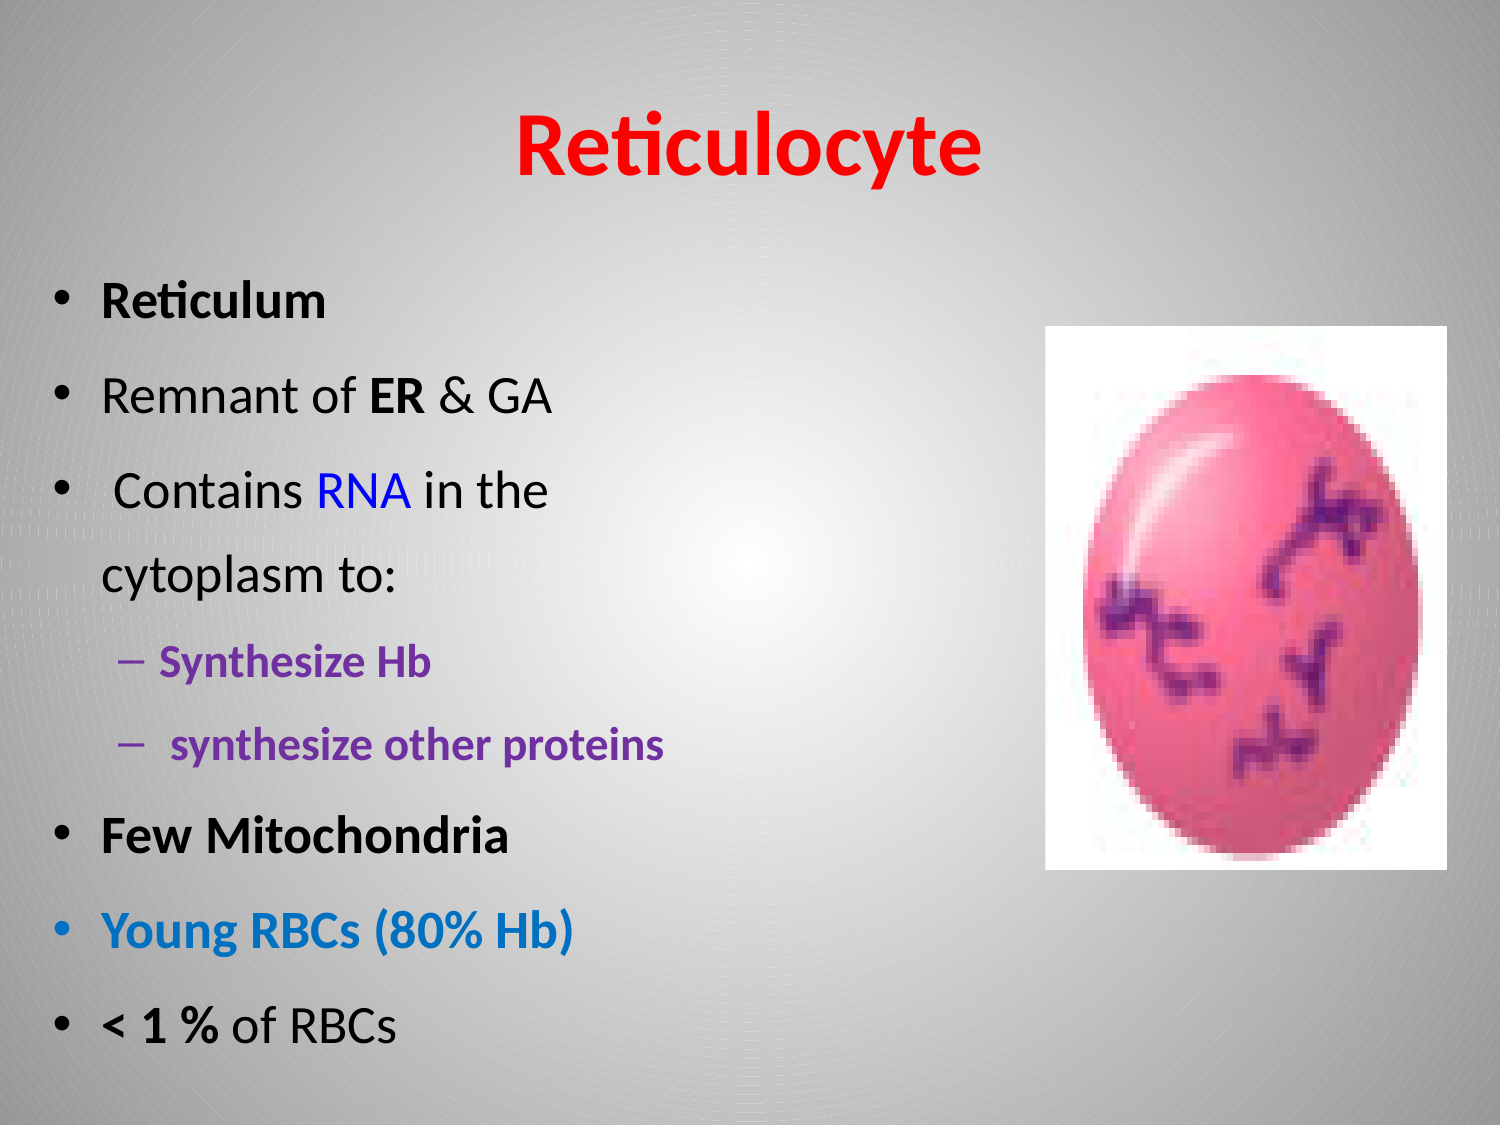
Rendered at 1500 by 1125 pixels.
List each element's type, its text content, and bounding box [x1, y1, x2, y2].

title Reticulocyte [75, 45, 1425, 233]
picture [1045, 326, 1448, 870]
list Reticulum Remnant of ER & GA Contains RNA in the cytoplasm to: Synthesize Hb synthesize other proteins Few Mitochondria Young RBCs (80% Hb) < 1 % of RBCs [37, 237, 798, 1063]
